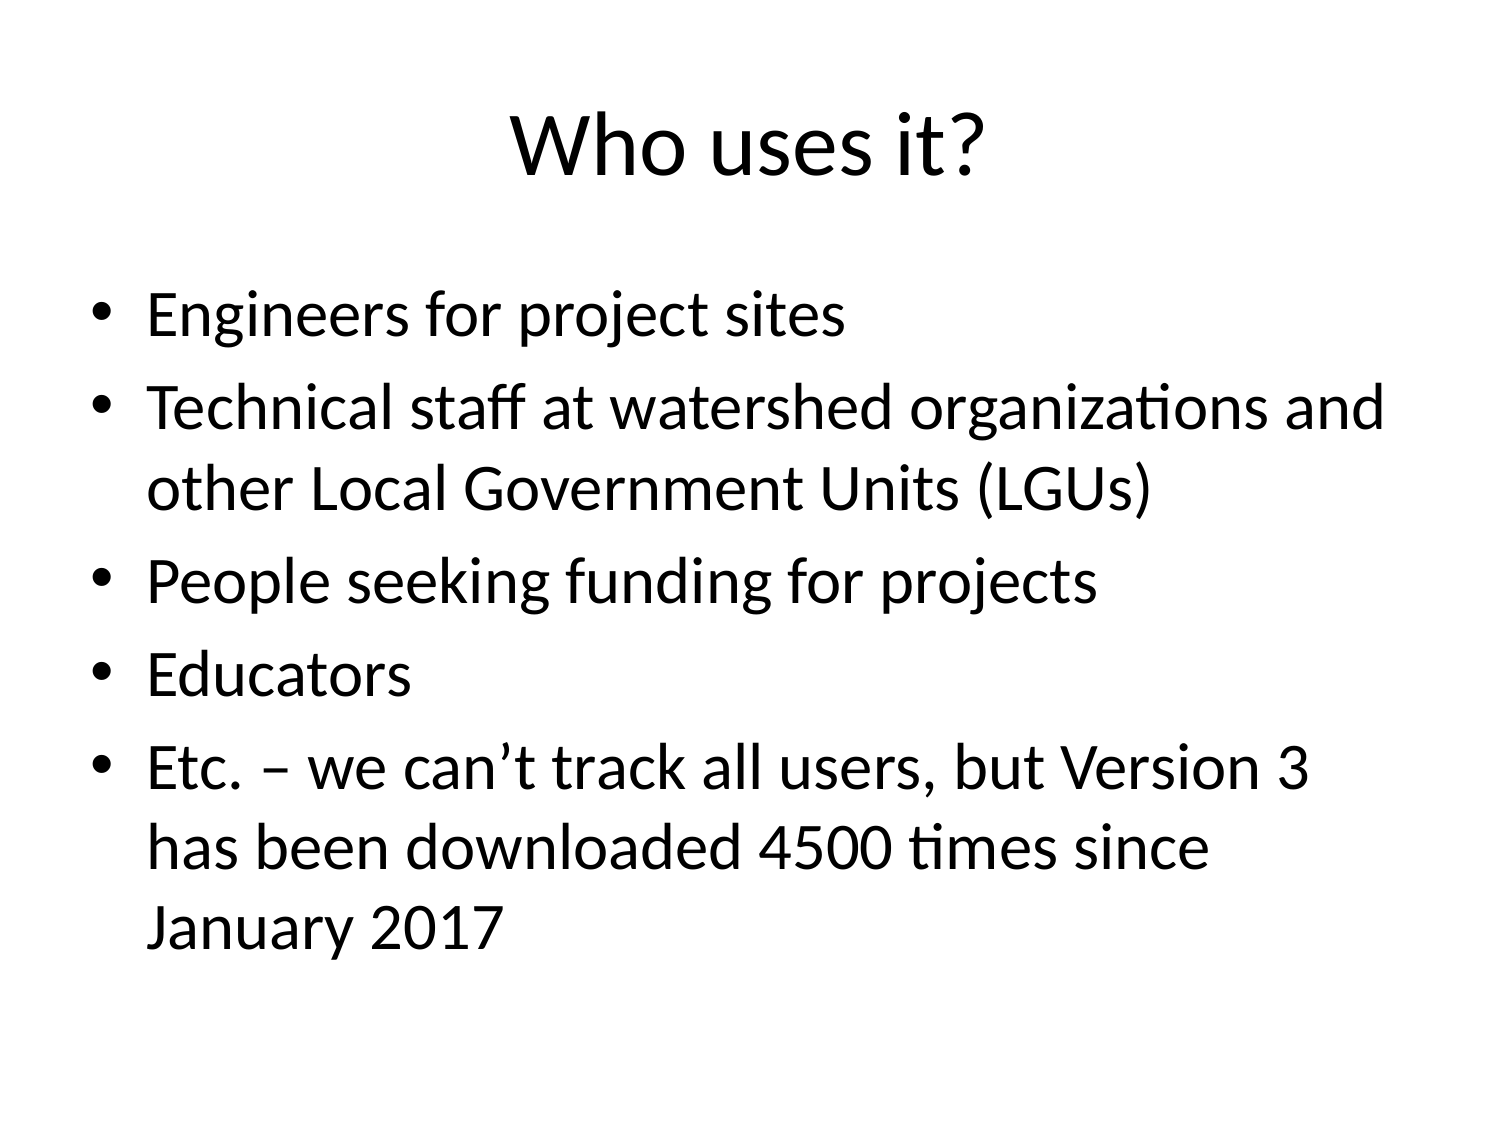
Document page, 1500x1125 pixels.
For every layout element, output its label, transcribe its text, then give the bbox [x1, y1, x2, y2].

title Who uses it? [75, 45, 1425, 233]
list Engineers for project sites Technical staff at watershed organizations and other Local Government Units (LGUs) People seeking funding for projects Educators Etc. – we can’t track all users, but Version 3 has been downloaded 4500 times since January 2017 [75, 262, 1425, 1005]
